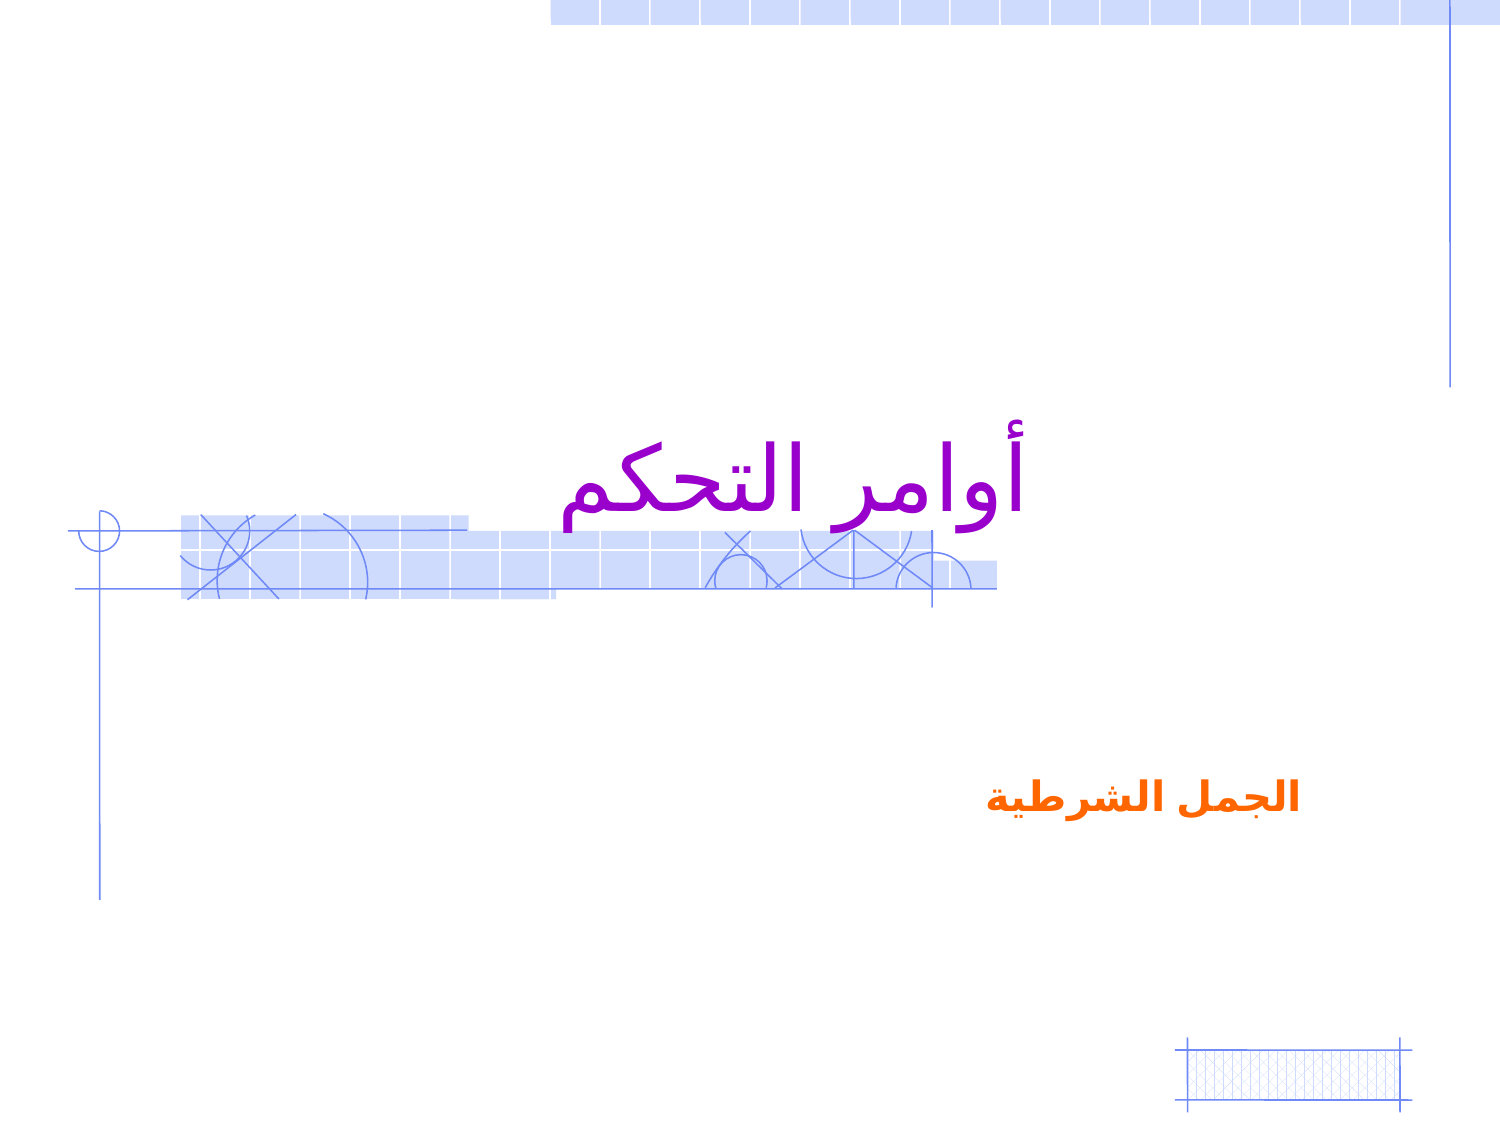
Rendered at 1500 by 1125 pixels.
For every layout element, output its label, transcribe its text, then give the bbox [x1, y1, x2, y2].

text_box الجمل الشرطية [862, 762, 1425, 828]
text_box أوامر التحكم [124, 412, 1463, 638]
